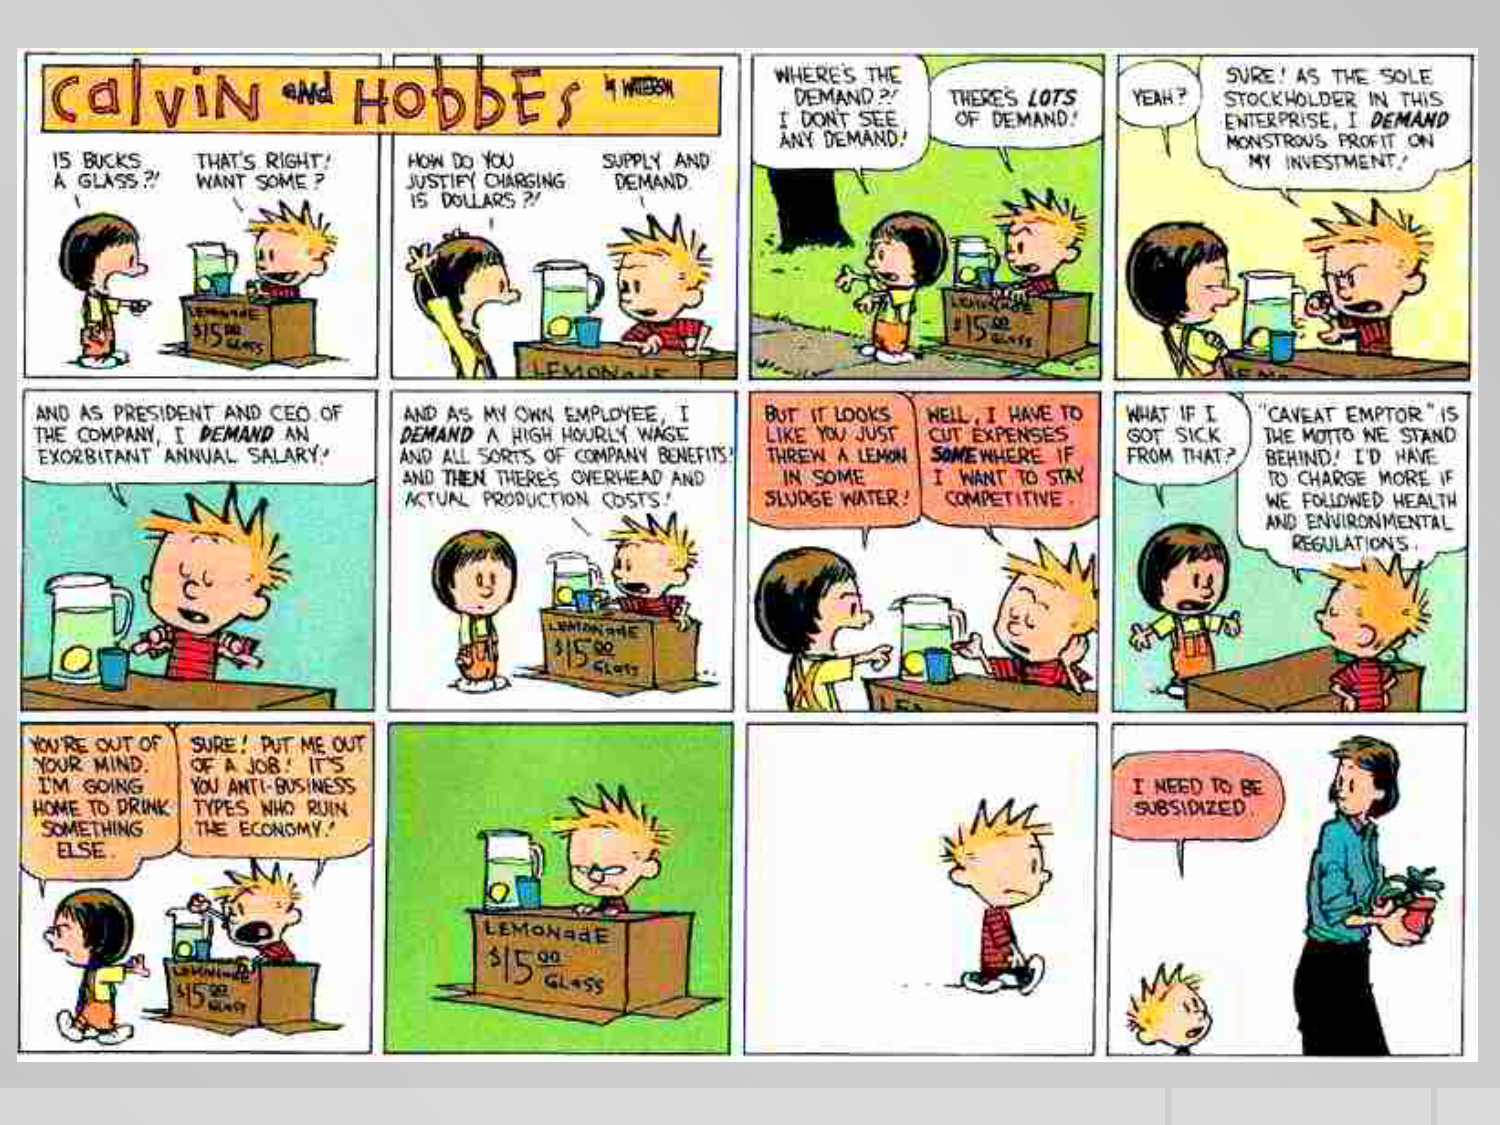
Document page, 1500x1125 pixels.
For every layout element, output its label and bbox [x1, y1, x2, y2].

picture [17, 48, 1478, 1062]
